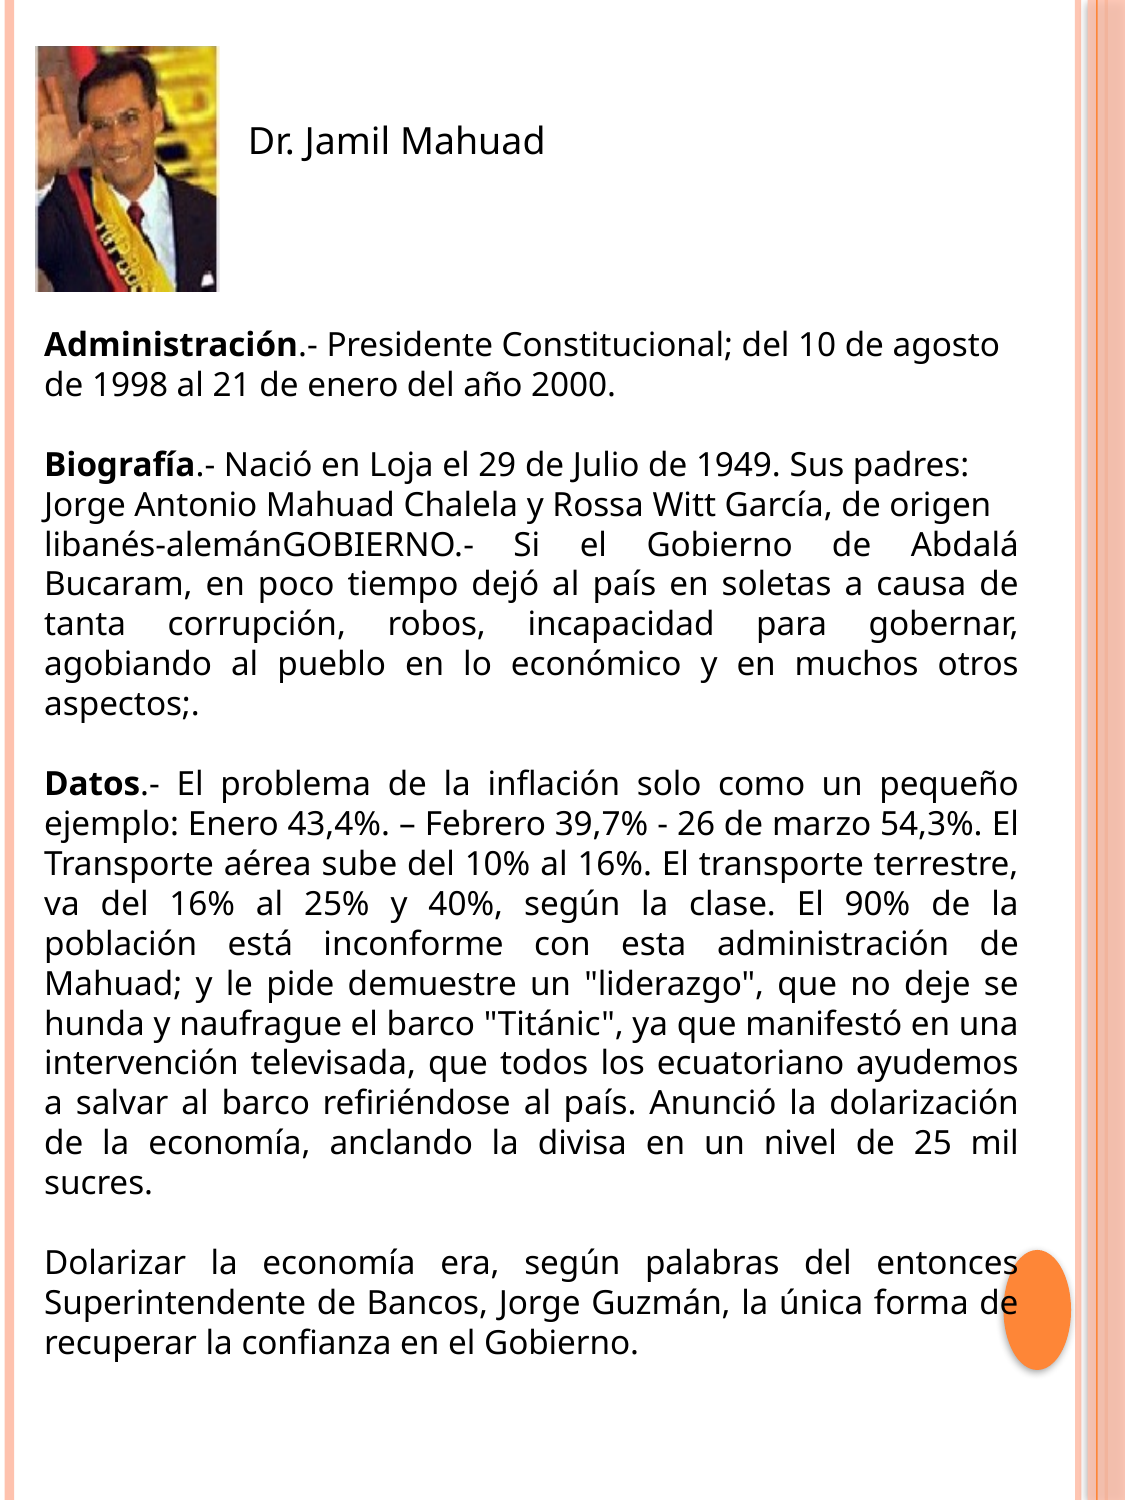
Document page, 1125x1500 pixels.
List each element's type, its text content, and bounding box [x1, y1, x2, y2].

text_box Administración.- Presidente Constitucional; del 10 de agosto de 1998 al 21 de enero del año 2000. Biografía.- Nació en Loja el 29 de Julio de 1949. Sus padres: Jorge Antonio Mahuad Chalela y Rossa Witt García, de origen libanés-alemánGOBIERNO.- Si el Gobierno de Abdalá Bucaram, en poco tiempo dejó al país en soletas a causa de tanta corrupción, robos, incapacidad para gobernar, agobiando al pueblo en lo económico y en muchos otros aspectos;. Datos.- El problema de la inflación solo como un pequeño ejemplo: Enero 43,4%. – Febrero 39,7% - 26 de marzo 54,3%. El Transporte aérea sube del 10% al 16%. El transporte terrestre, va del 16% al 25% y 40%, según la clase. El 90% de la población está inconforme con esta administración de Mahuad; y le pide demuestre un "liderazgo", que no deje se hunda y naufrague el barco "Titánic", ya que manifestó en una intervención televisada, que todos los ecuatoriano ayudemos a salvar al barco refiriéndose al país. Anunció la dolarización de la economía, anclando la divisa en un nivel de 25 mil sucres. Dolarizar la economía era, según palabras del entonces Superintendente de Bancos, Jorge Guzmán, la única forma de recuperar la confianza en el Gobierno. [29, 315, 1035, 1409]
text_box Dr. Jamil Mahuad [233, 109, 571, 170]
picture [34, 46, 221, 293]
